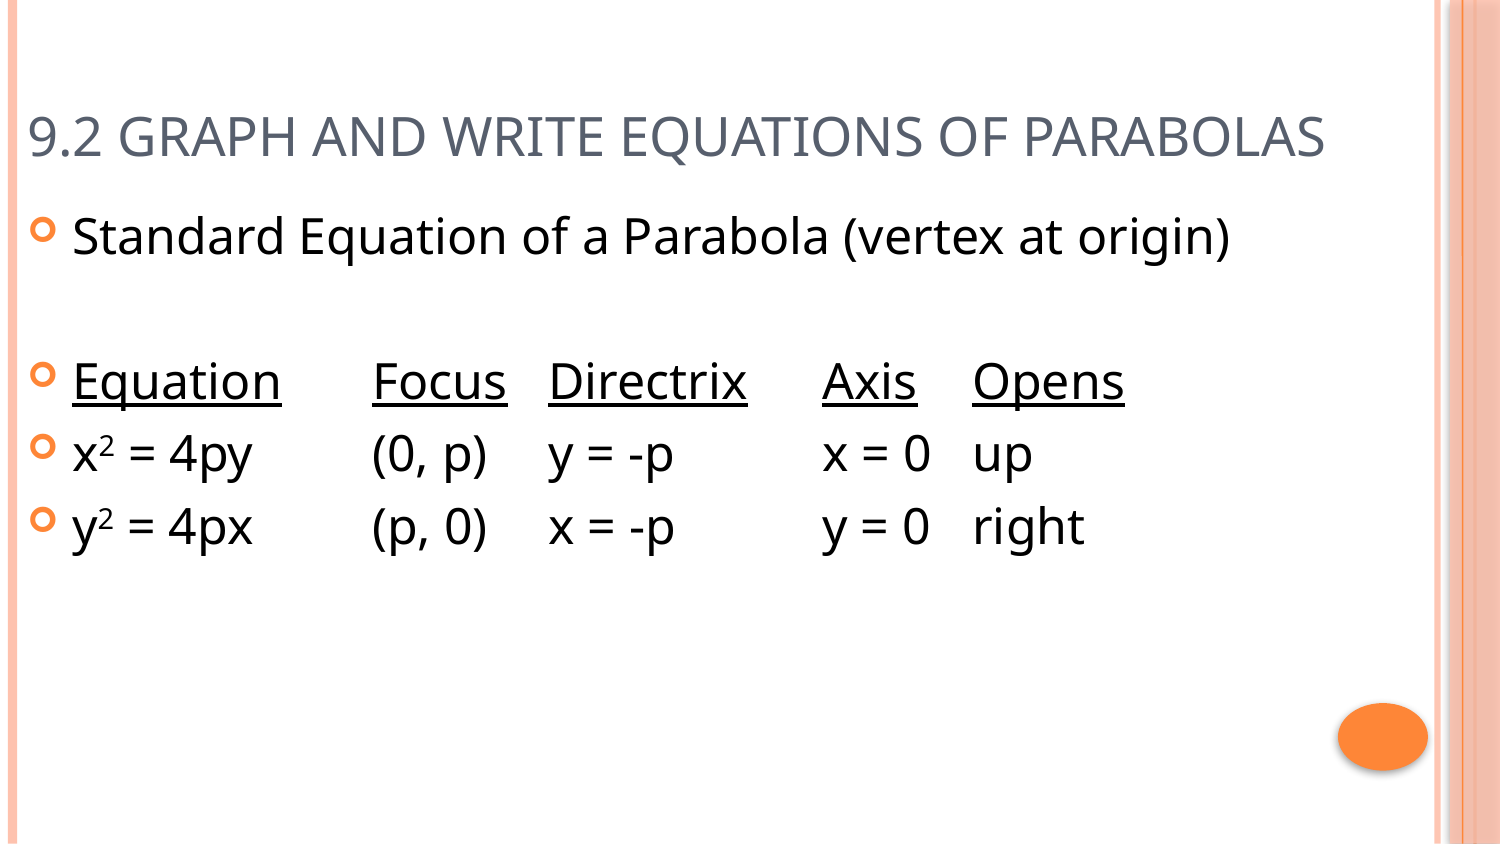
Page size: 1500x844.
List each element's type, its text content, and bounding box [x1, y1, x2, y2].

title 9.2 Graph and Write Equations of Parabolas [12, 33, 1375, 175]
list Standard Equation of a Parabola (vertex at origin) Equation Focus Directrix Axis Opens x2 = 4py (0, p) y = -p x = 0 up y2 = 4px (p, 0) x = -p y = 0 right [12, 196, 1375, 797]
